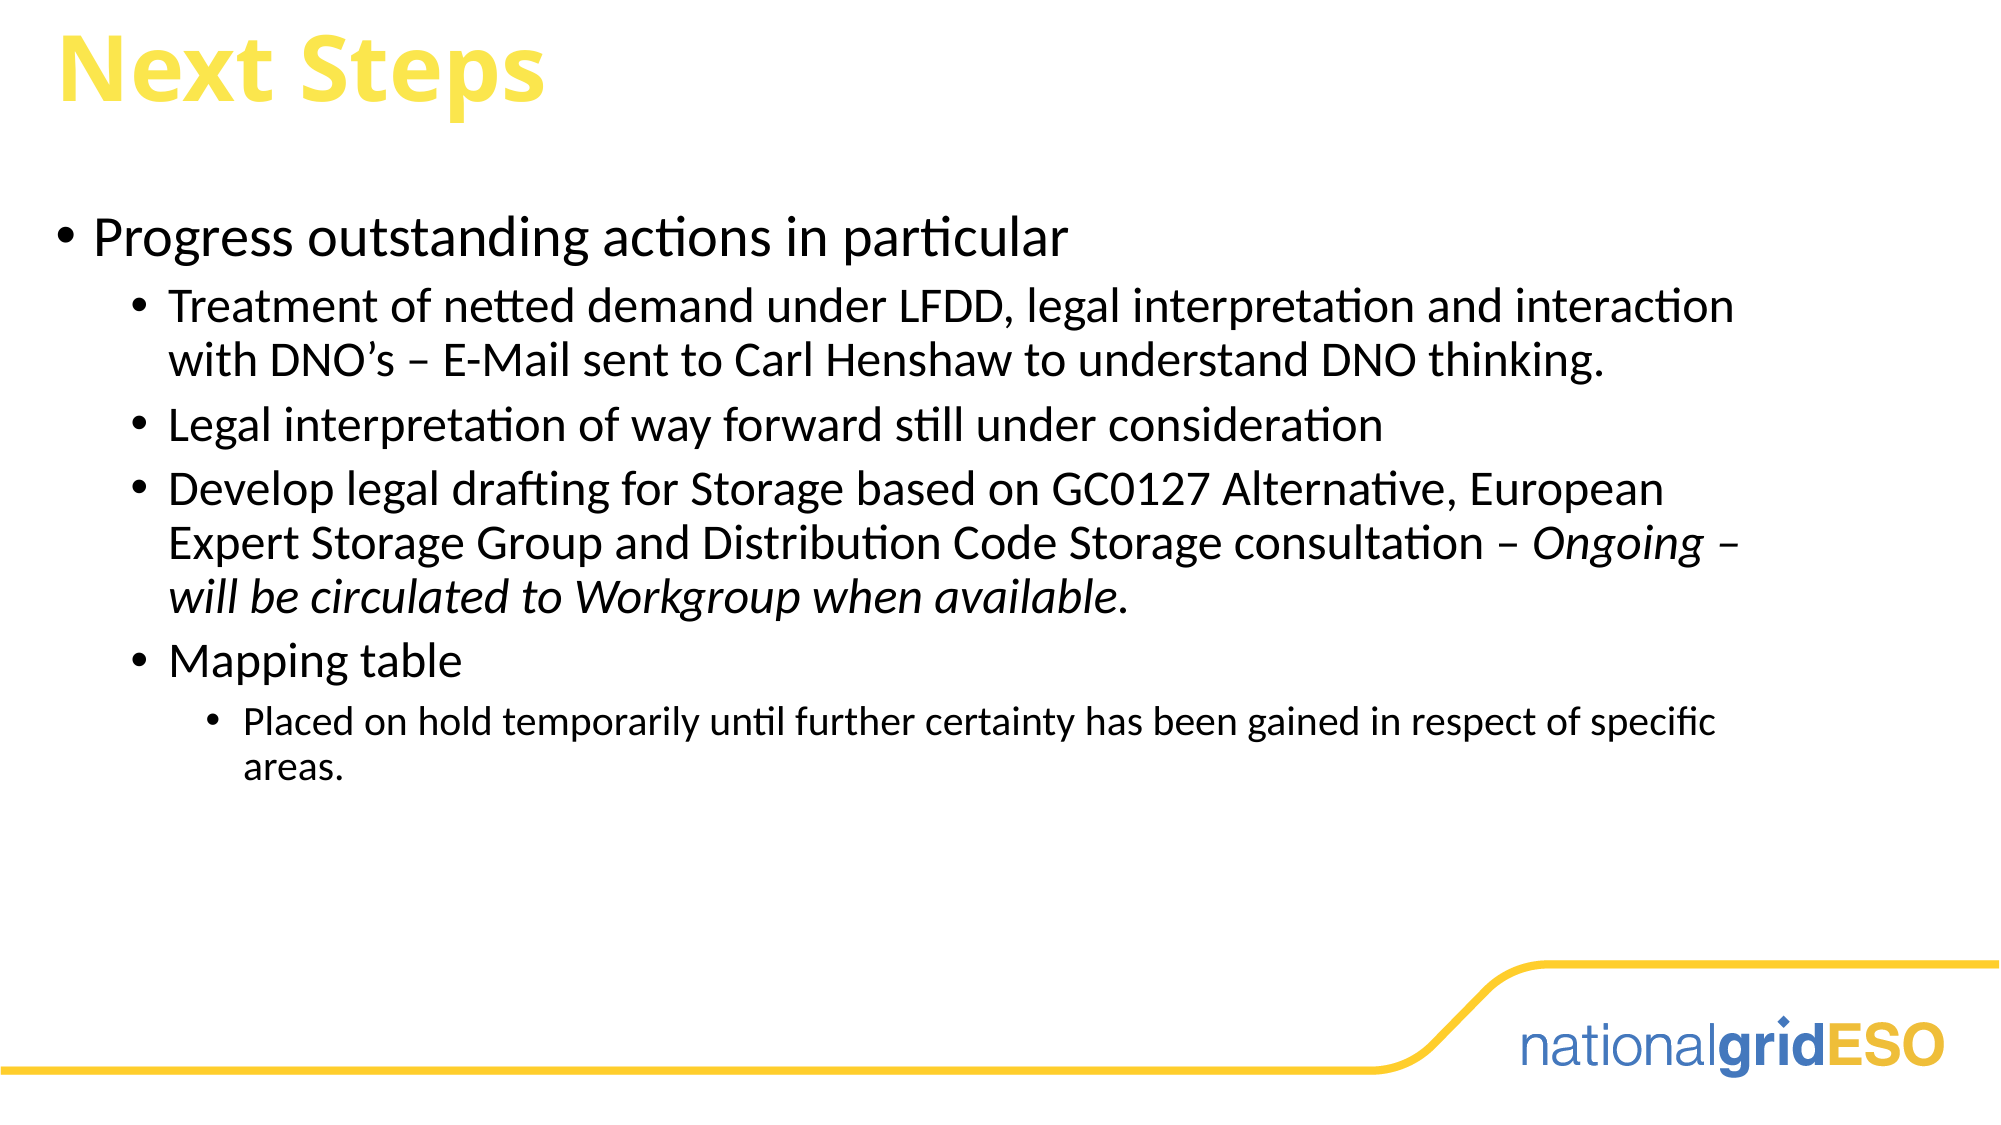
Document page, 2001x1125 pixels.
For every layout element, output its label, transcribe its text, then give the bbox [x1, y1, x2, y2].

picture [0, 954, 2000, 1125]
list Progress outstanding actions in particular Treatment of netted demand under LFDD, legal interpretation and interaction with DNO’s – E-Mail sent to Carl Henshaw to understand DNO thinking. Legal interpretation of way forward still under consideration Develop legal drafting for Storage based on GC0127 Alternative, European Expert Storage Group and Distribution Code Storage consultation – Ongoing – will be circulated to Workgroup when available. Mapping table Placed on hold temporarily until further certainty has been gained in respect of specific areas. [40, 198, 1766, 913]
title Next Steps [40, 0, 1766, 158]
